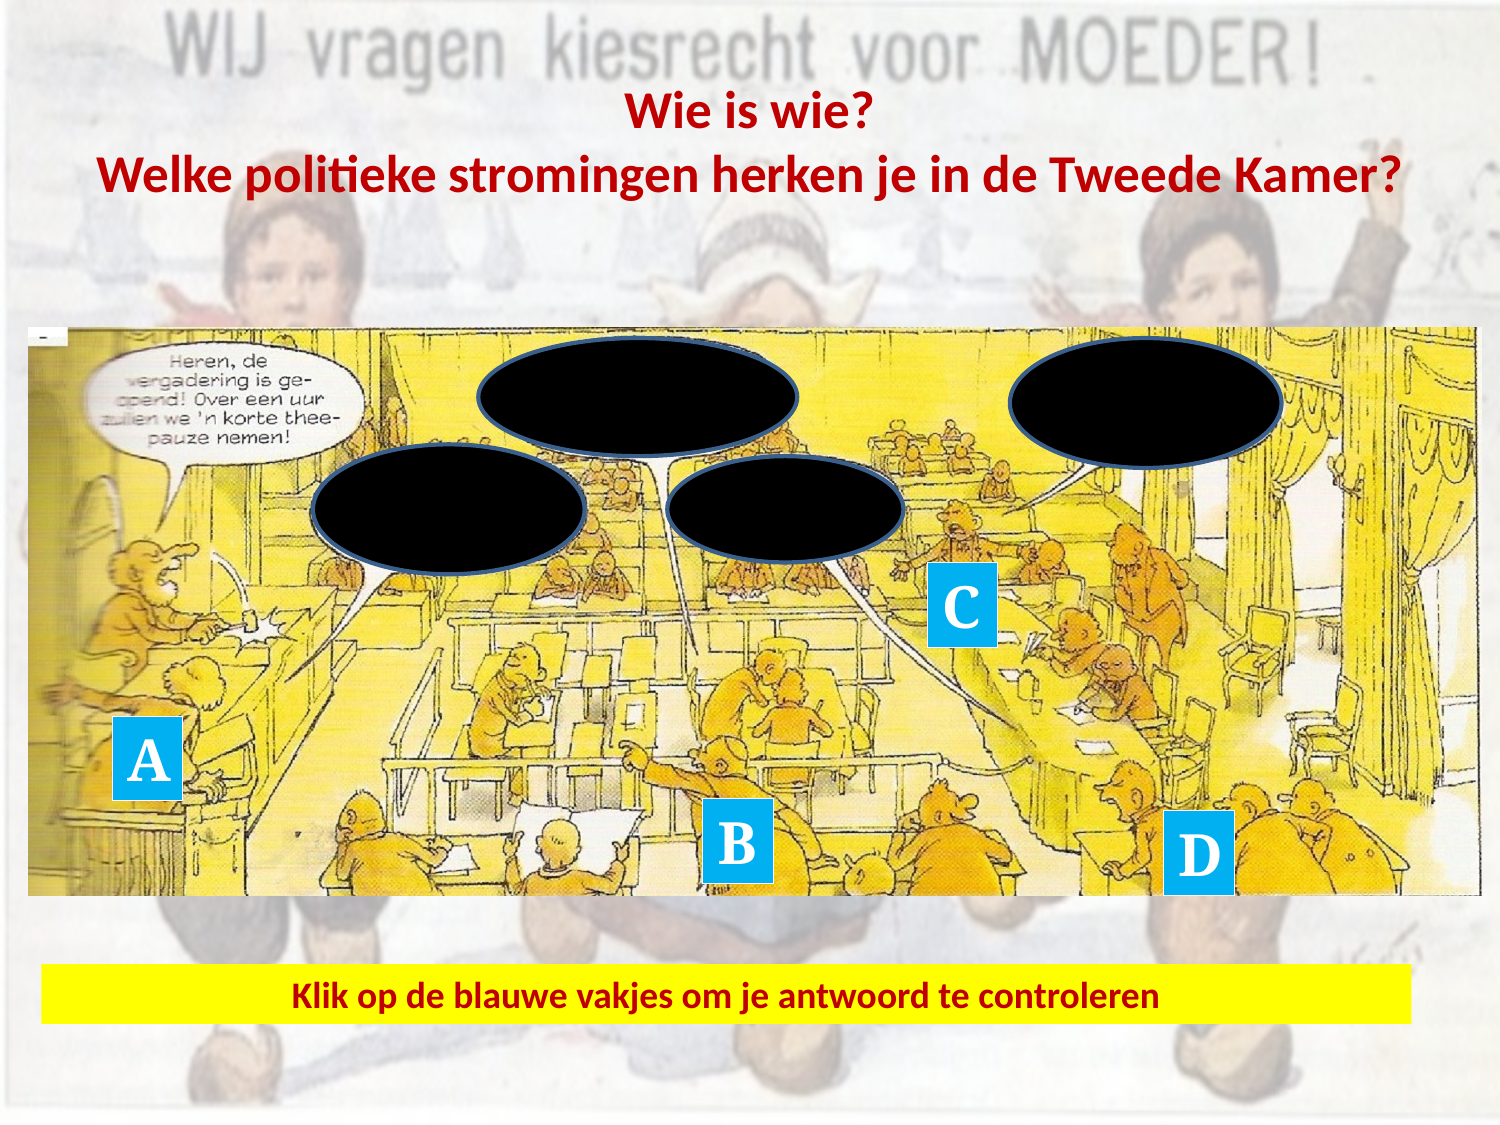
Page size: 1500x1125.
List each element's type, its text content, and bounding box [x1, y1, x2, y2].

text_box Klik op de blauwe vakjes om je antwoord te controleren [41, 964, 1412, 1024]
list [27, 327, 1482, 897]
title Wie is wie? Welke politieke stromingen herken je in de Tweede Kamer? [75, 45, 1425, 233]
